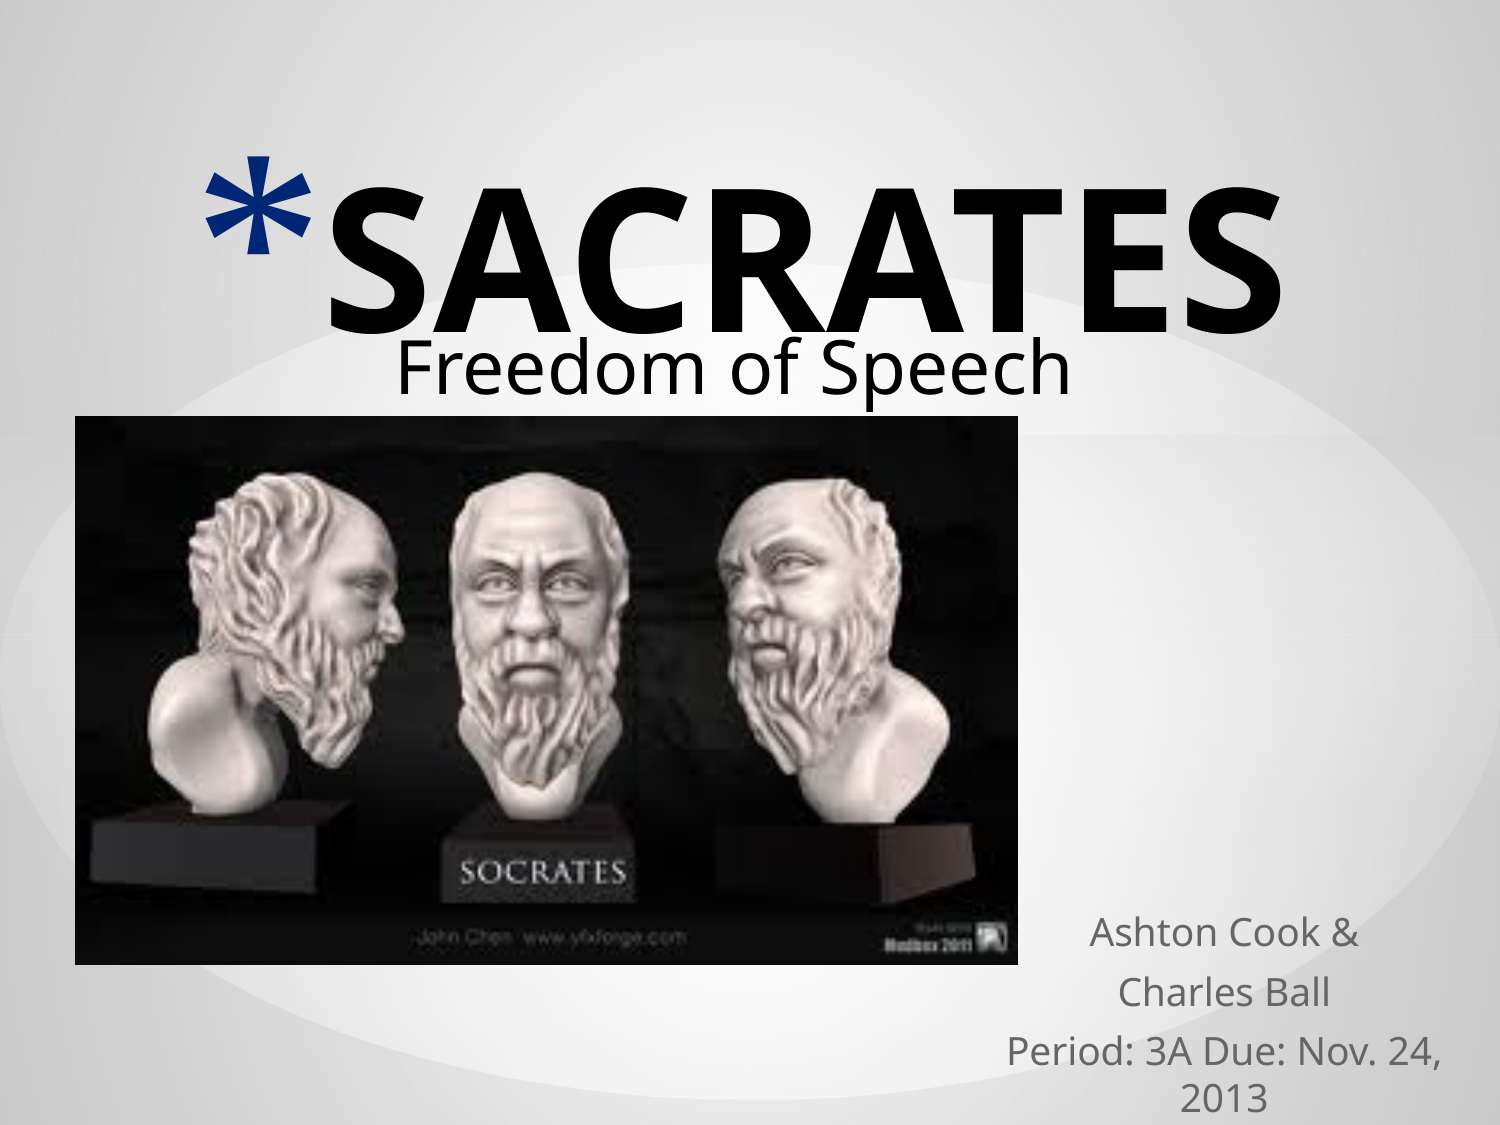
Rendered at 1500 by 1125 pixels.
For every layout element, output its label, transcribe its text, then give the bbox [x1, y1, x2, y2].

picture [74, 415, 1018, 965]
text_box Freedom of Speech [200, 312, 1288, 418]
subtitle Ashton Cook & Charles Ball Period: 3A Due: Nov. 24, 2013 [950, 900, 1499, 1125]
title SACRATES [150, 125, 1425, 367]
